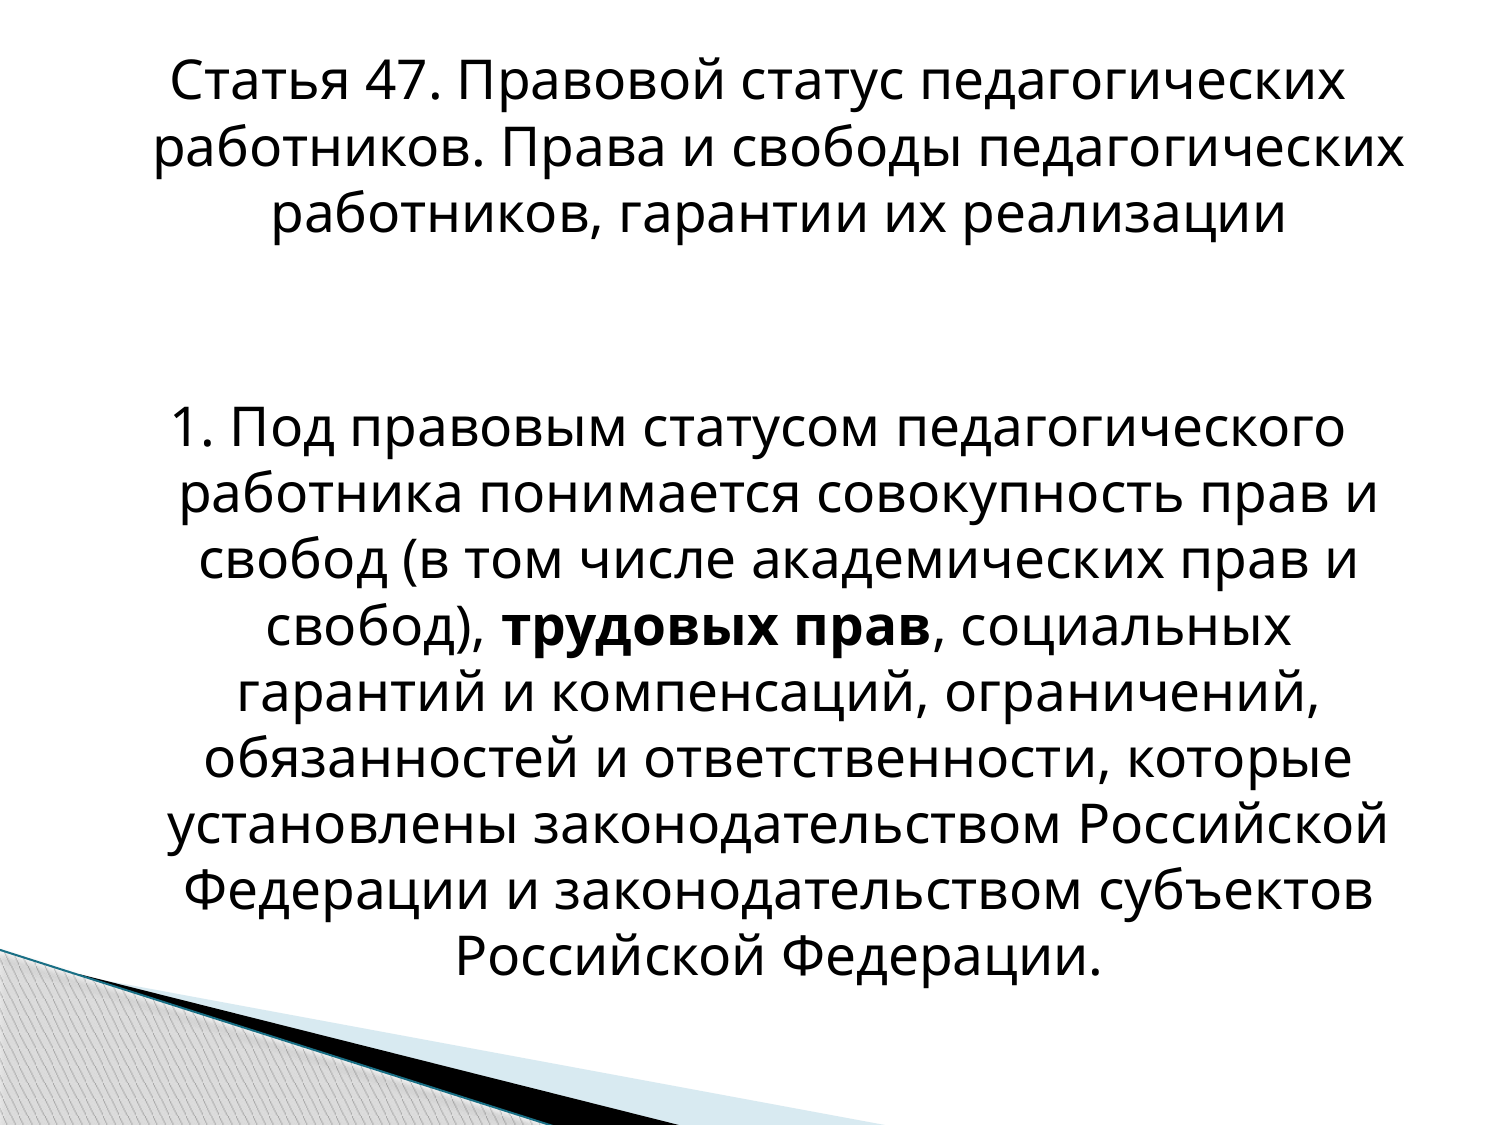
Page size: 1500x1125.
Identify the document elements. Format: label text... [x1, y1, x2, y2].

list Статья 47. Правовой статус педагогических работников. Права и свободы педагогических работников, гарантии их реализации 1. Под правовым статусом педагогического работника понимается совокупность прав и свобод (в том числе академических прав и свобод), трудовых прав, социальных гарантий и компенсаций, ограничений, обязанностей и ответственности, которые установлены законодательством Российской Федерации и законодательством субъектов Российской Федерации. [75, 37, 1425, 1005]
